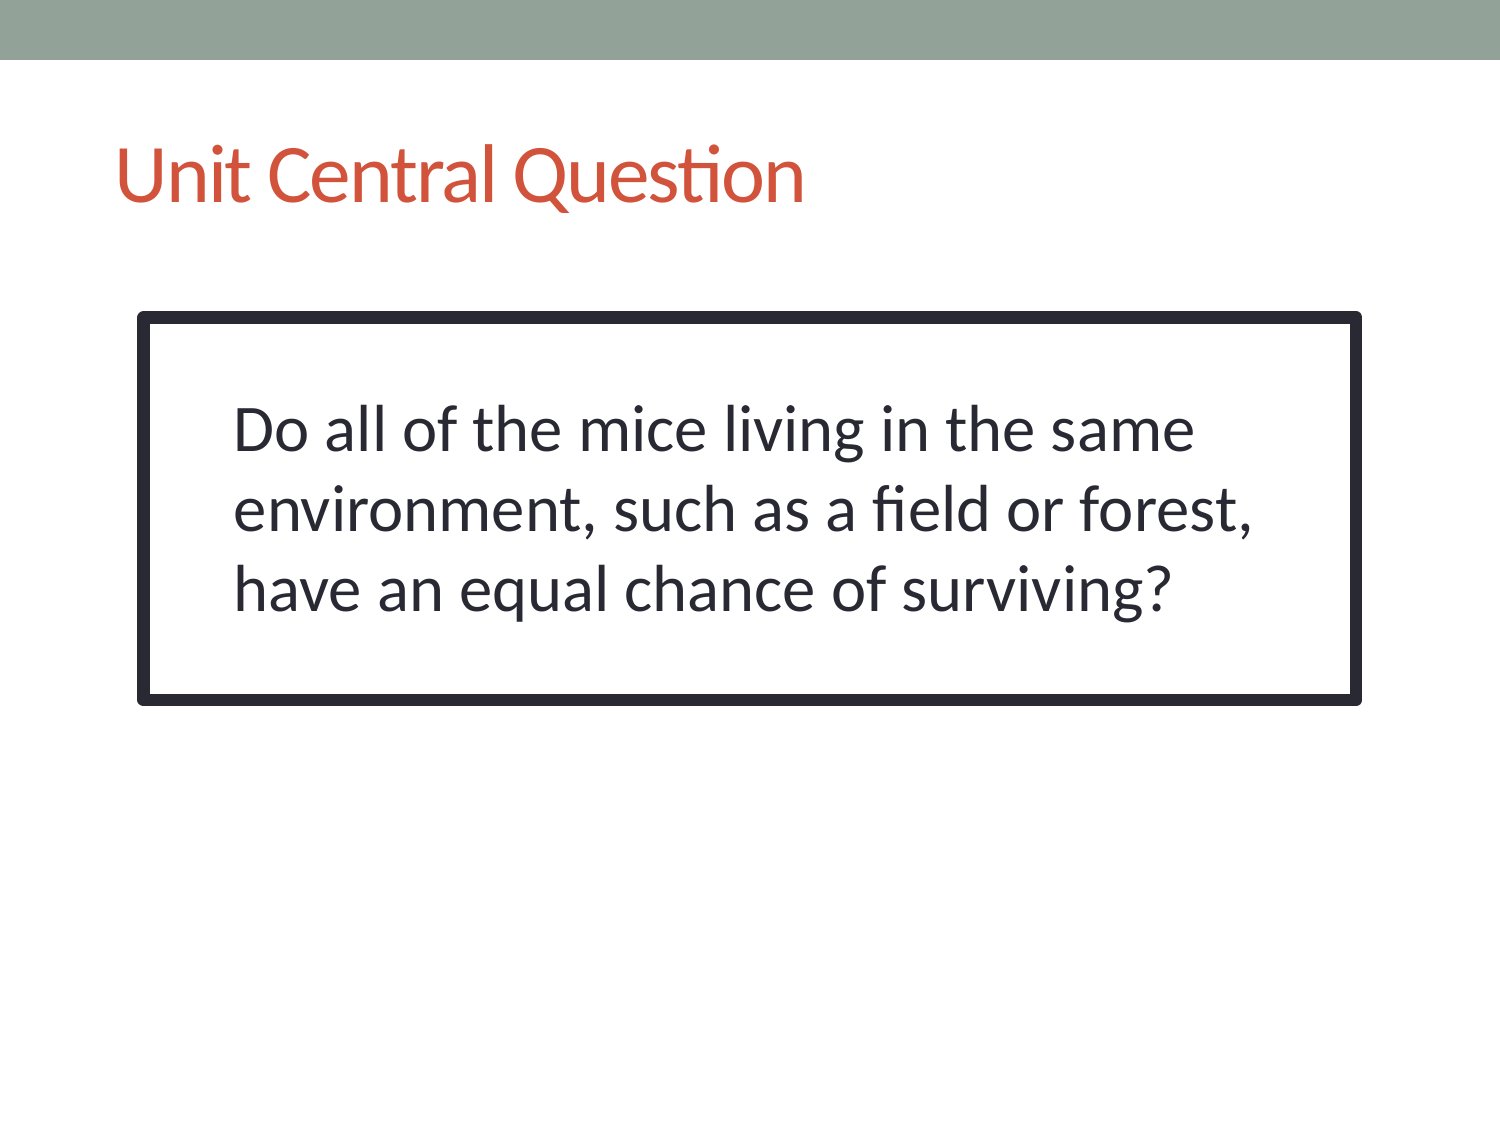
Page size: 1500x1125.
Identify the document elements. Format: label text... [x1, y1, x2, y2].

title Unit Central Question [99, 87, 1425, 250]
text_box Do all of the mice living in the same environment, such as a field or forest, have an equal chance of surviving? [143, 317, 1357, 700]
